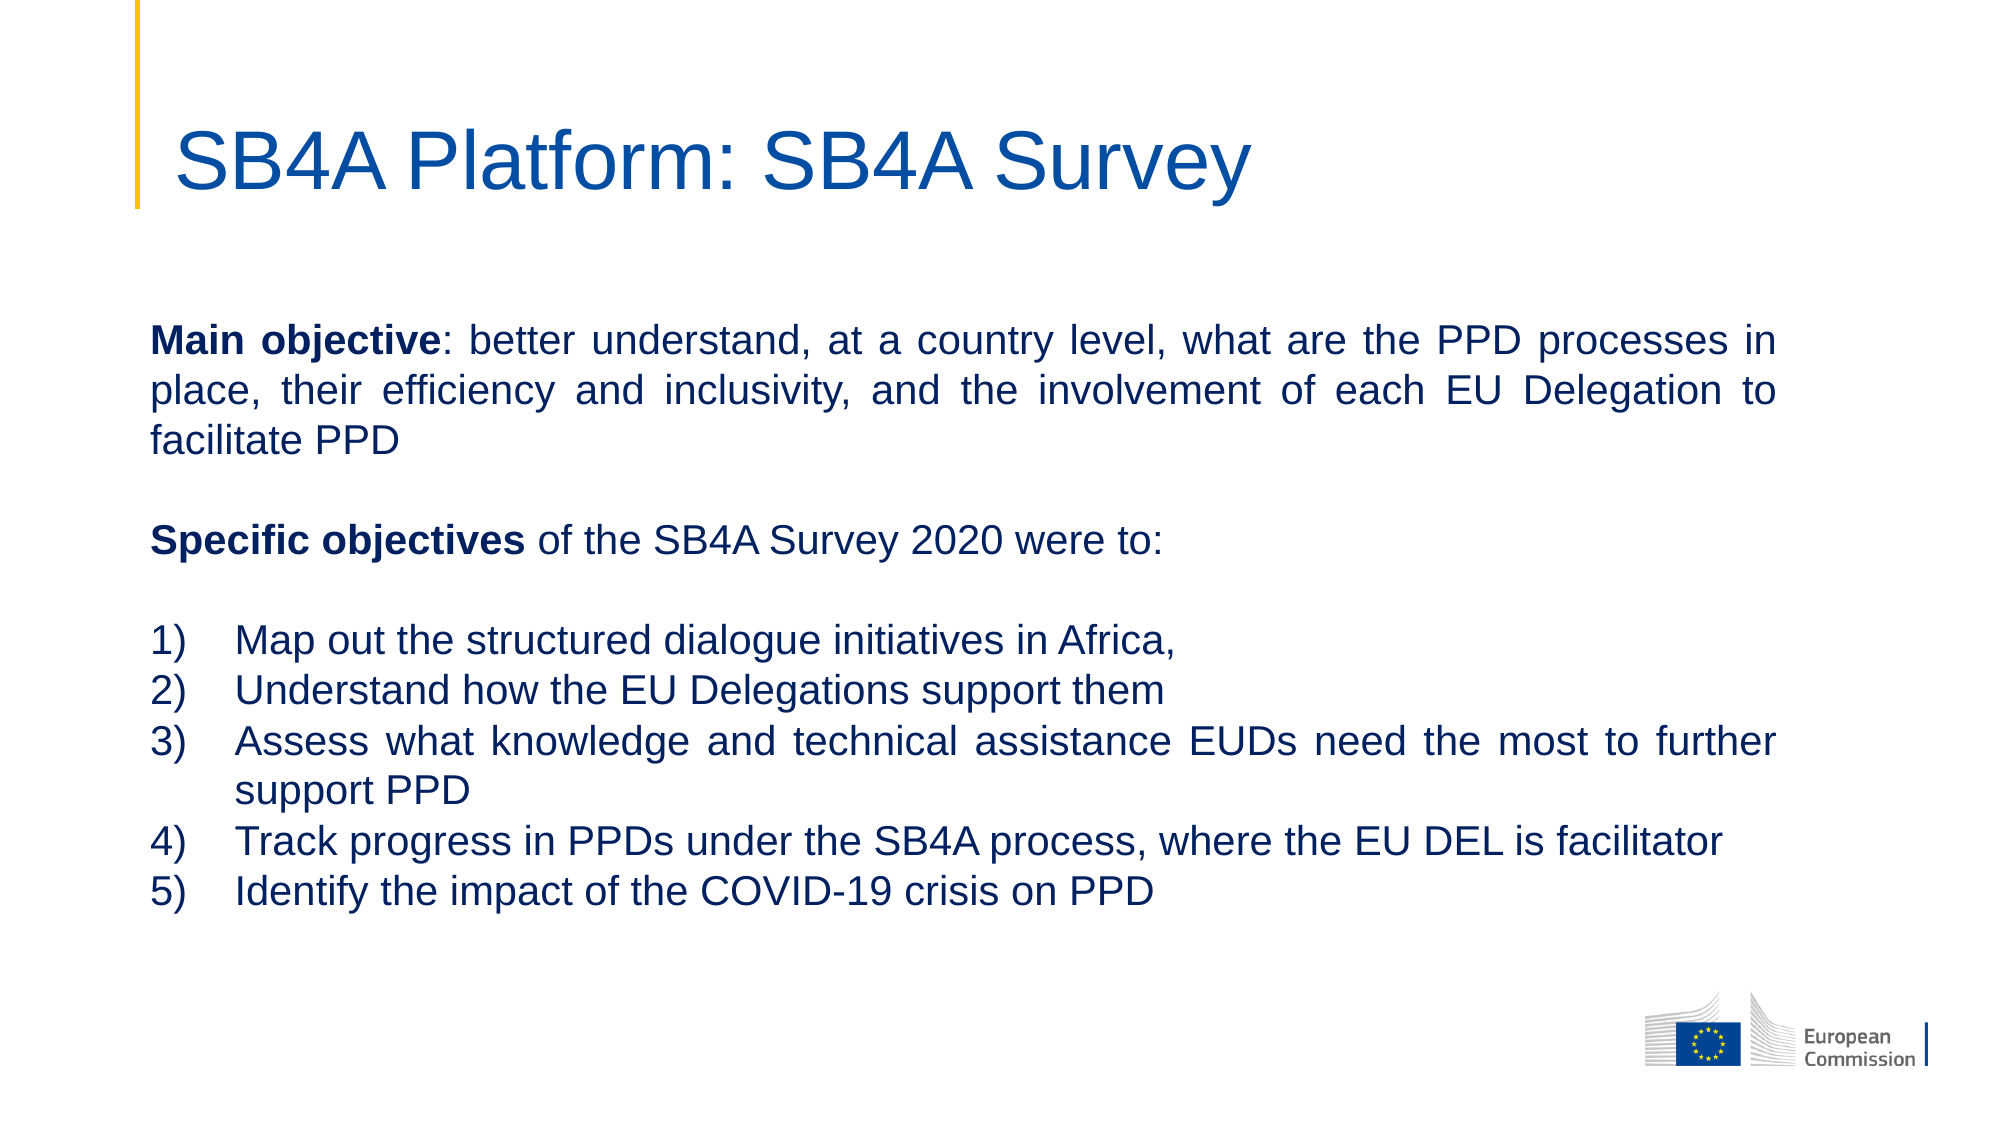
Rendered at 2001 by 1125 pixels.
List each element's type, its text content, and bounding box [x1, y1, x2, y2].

title SB4A Platform: SB4A Survey [159, 79, 1885, 208]
picture [1645, 991, 1928, 1066]
text_box Main objective: better understand, at a country level, what are the PPD processes in place, their efficiency and inclusivity, and the involvement of each EU Delegation to facilitate PPD Specific objectives of the SB4A Survey 2020 were to: Map out the structured dialogue initiatives in Africa, Understand how the EU Delegations support them Assess what knowledge and technical assistance EUDs need the most to further support PPD Track progress in PPDs under the SB4A process, where the EU DEL is facilitator Identify the impact of the COVID-19 crisis on PPD [135, 305, 1793, 1021]
